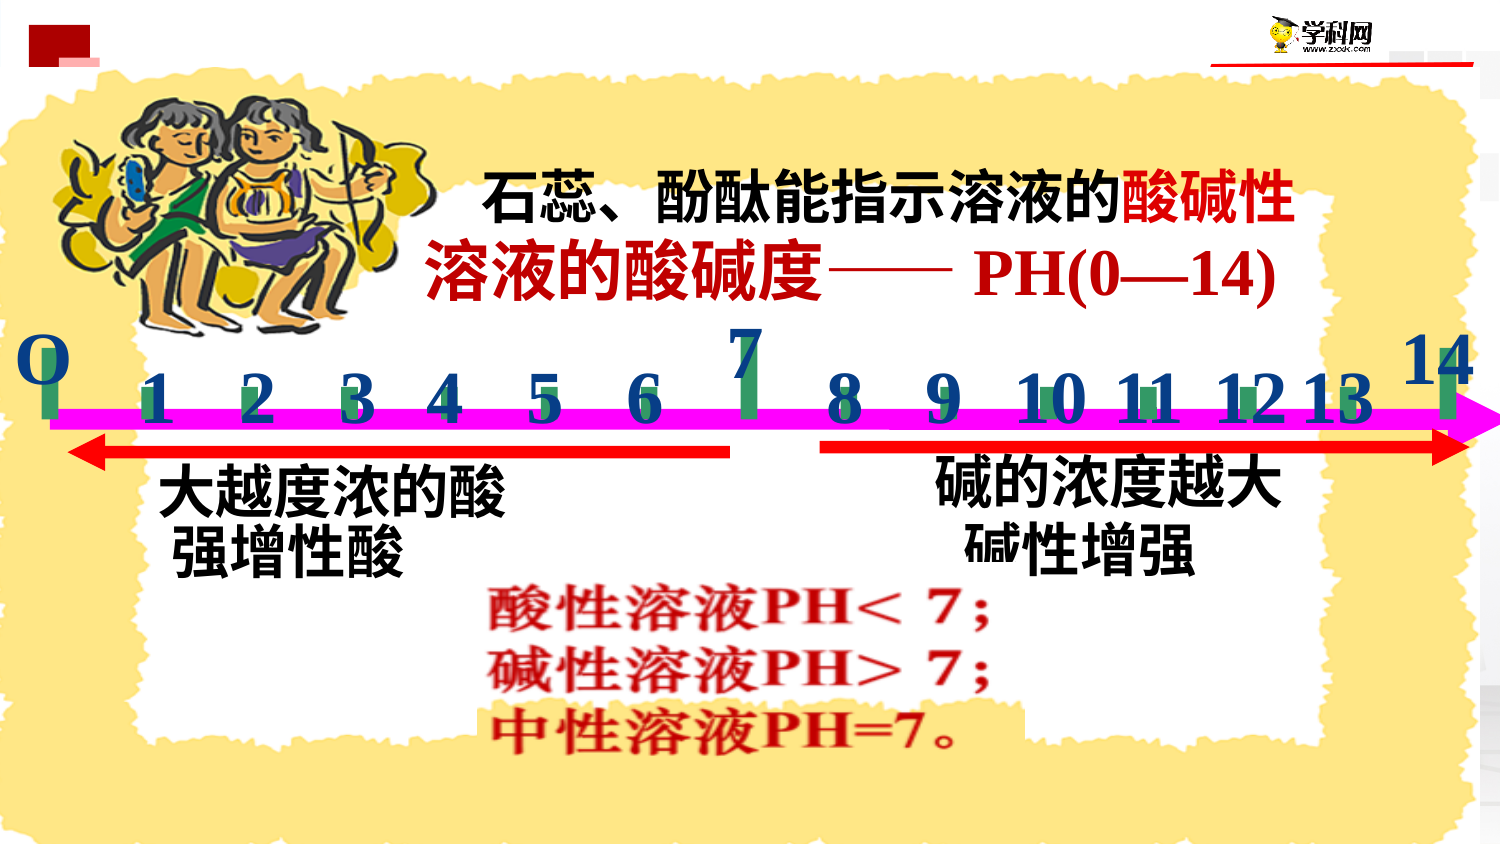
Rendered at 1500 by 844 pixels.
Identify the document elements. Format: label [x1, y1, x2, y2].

picture [0, 448, 1500, 844]
text_box [0, 295, 1500, 448]
picture [0, 0, 1500, 295]
text_box [67, 447, 731, 535]
text_box [819, 437, 1471, 524]
